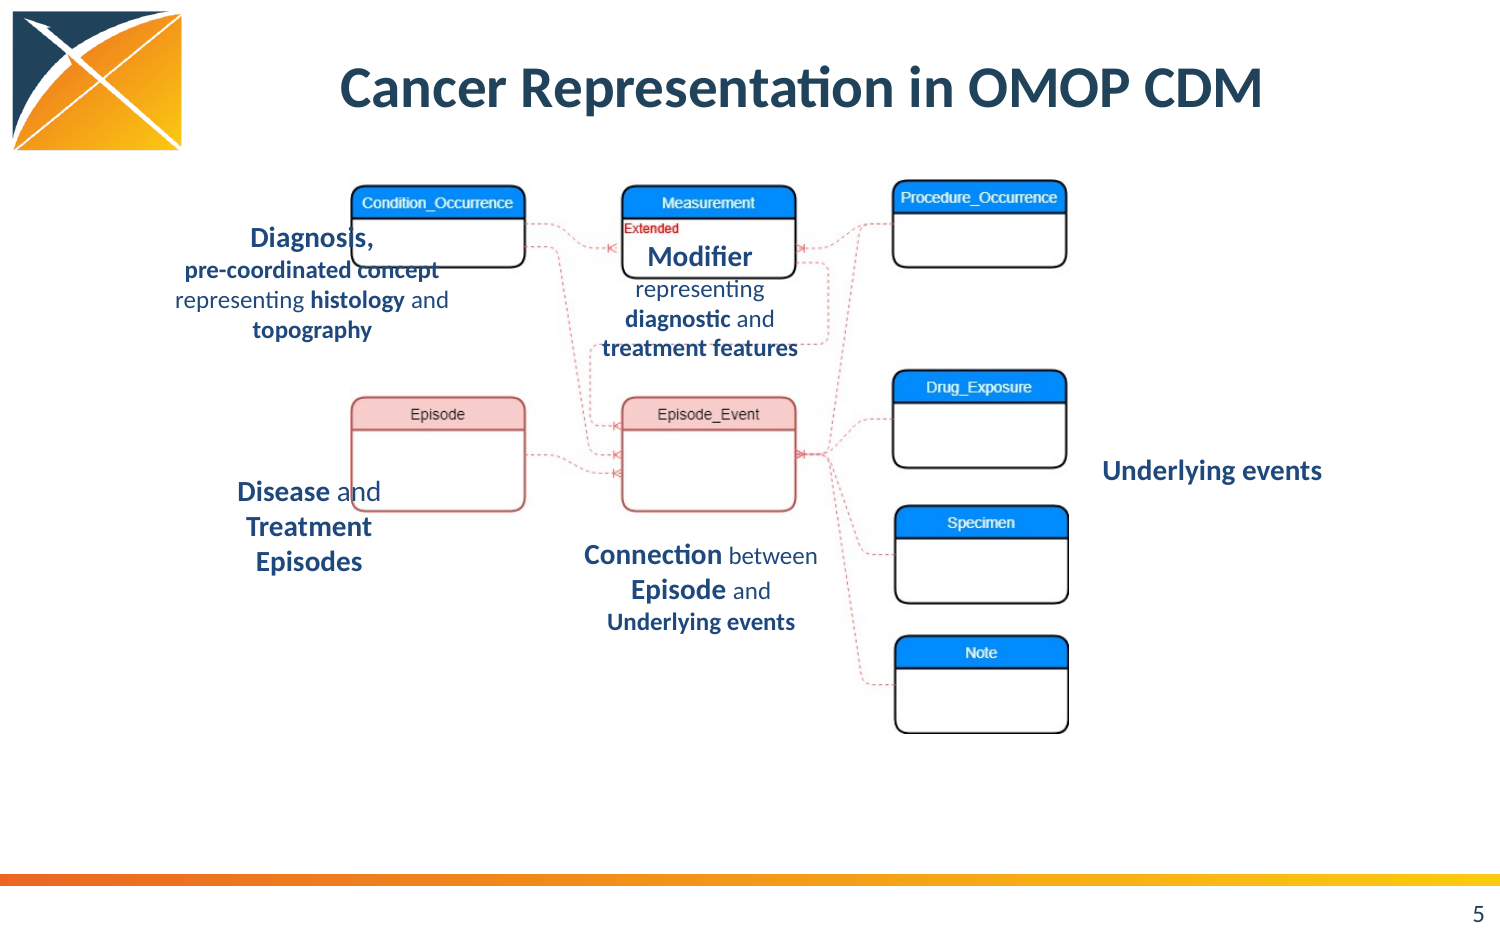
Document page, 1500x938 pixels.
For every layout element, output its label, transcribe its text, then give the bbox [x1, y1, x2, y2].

picture [0, 0, 206, 167]
title Cancer Representation in OMOP CDM [149, 40, 1456, 128]
slide_number 5 [1149, 887, 1500, 938]
picture [350, 179, 1069, 734]
text_box Diagnosis, pre-coordinated concept representing histology and topography [142, 196, 345, 366]
text_box Underlying events [1073, 380, 1375, 559]
text_box Disease and Treatment Episodes [181, 460, 345, 590]
